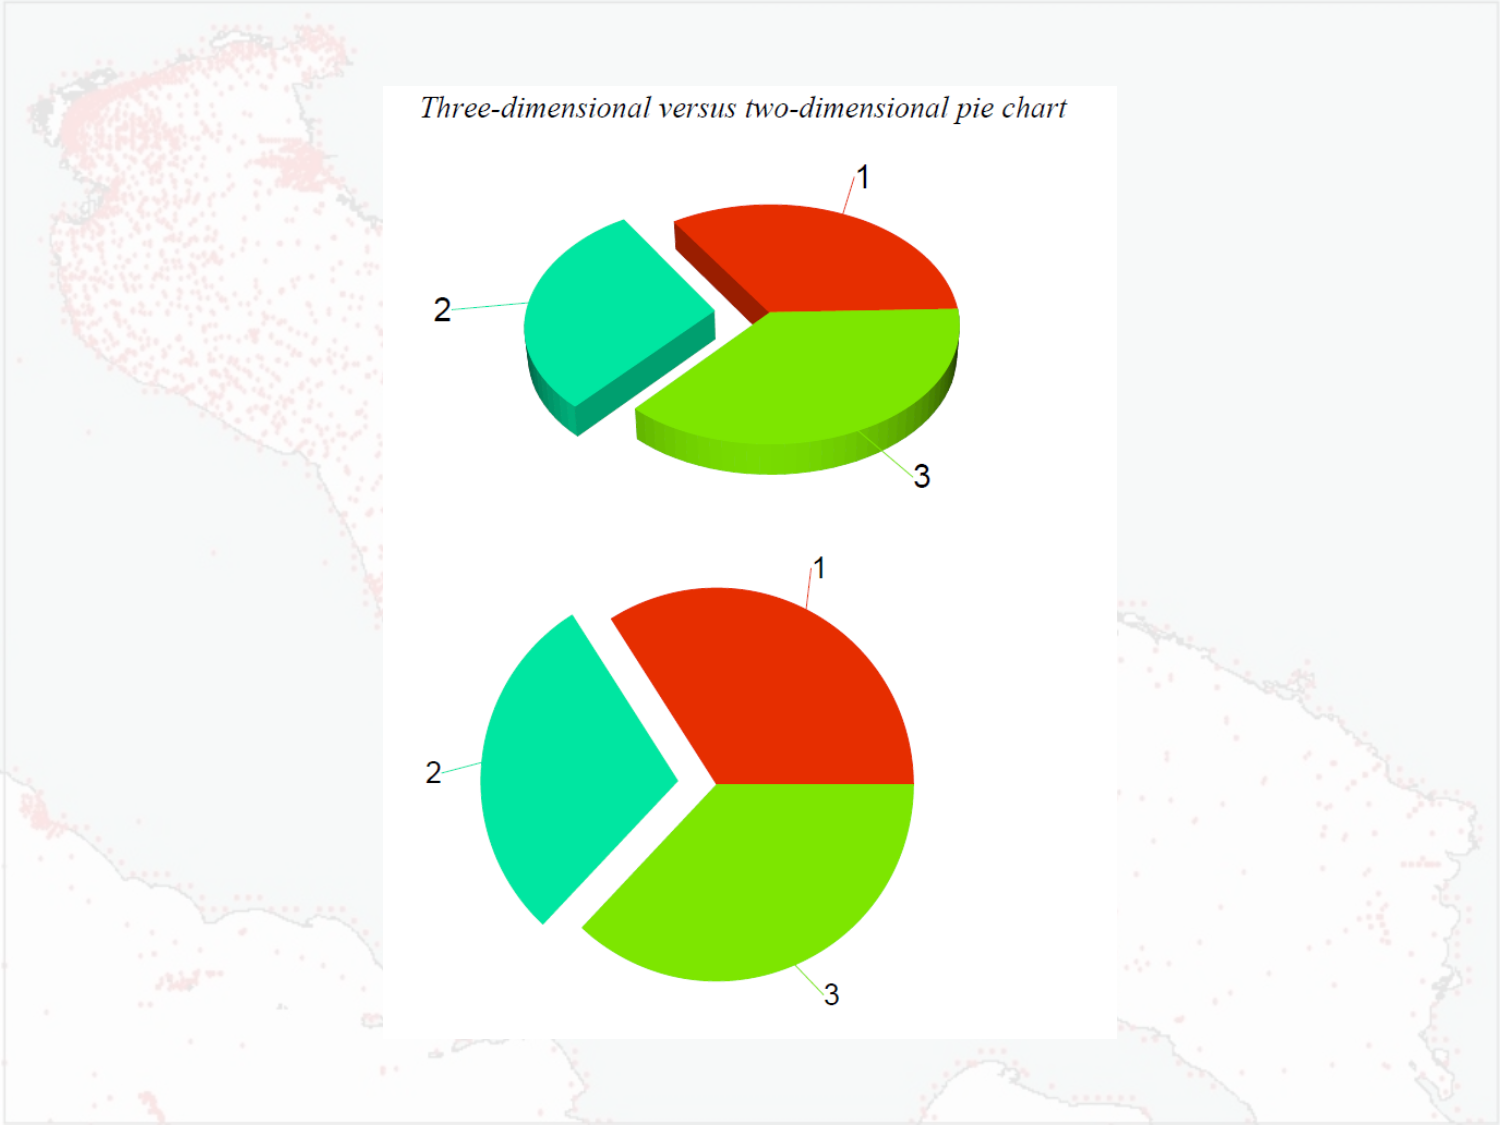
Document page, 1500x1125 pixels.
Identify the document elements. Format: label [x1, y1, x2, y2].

picture [383, 86, 1117, 1039]
